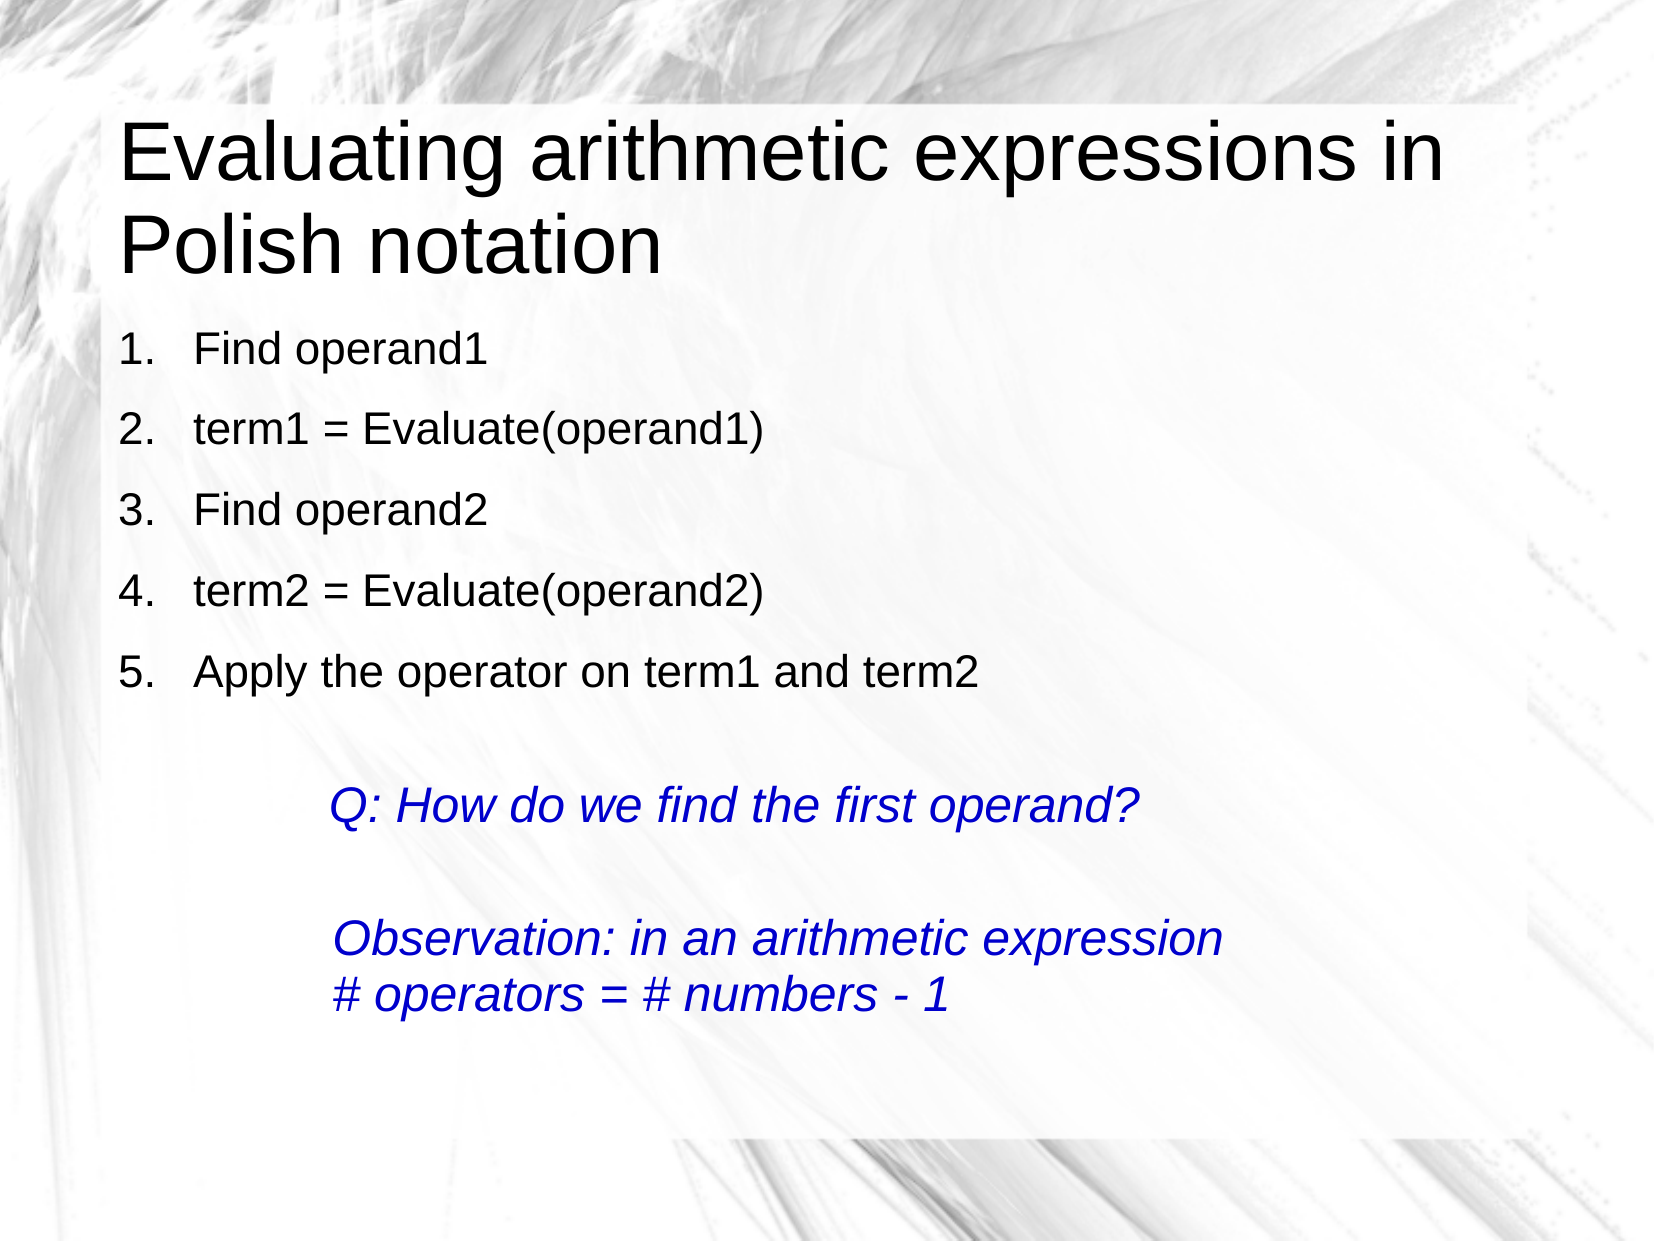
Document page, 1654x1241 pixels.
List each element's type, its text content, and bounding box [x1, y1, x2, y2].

text_box Q: How do we find the first operand? [314, 770, 1227, 841]
picture [0, 0, 1654, 1241]
title Evaluating arithmetic expressions in Polish notation [118, 93, 1506, 299]
text_box Observation: in an arithmetic expression # operators = # numbers - 1 [317, 903, 1327, 1030]
list Find operand1 term1 = Evaluate(operand1) Find operand2 term2 = Evaluate(operand2) Apply the operator on term1 and term2 [118, 319, 1571, 1109]
